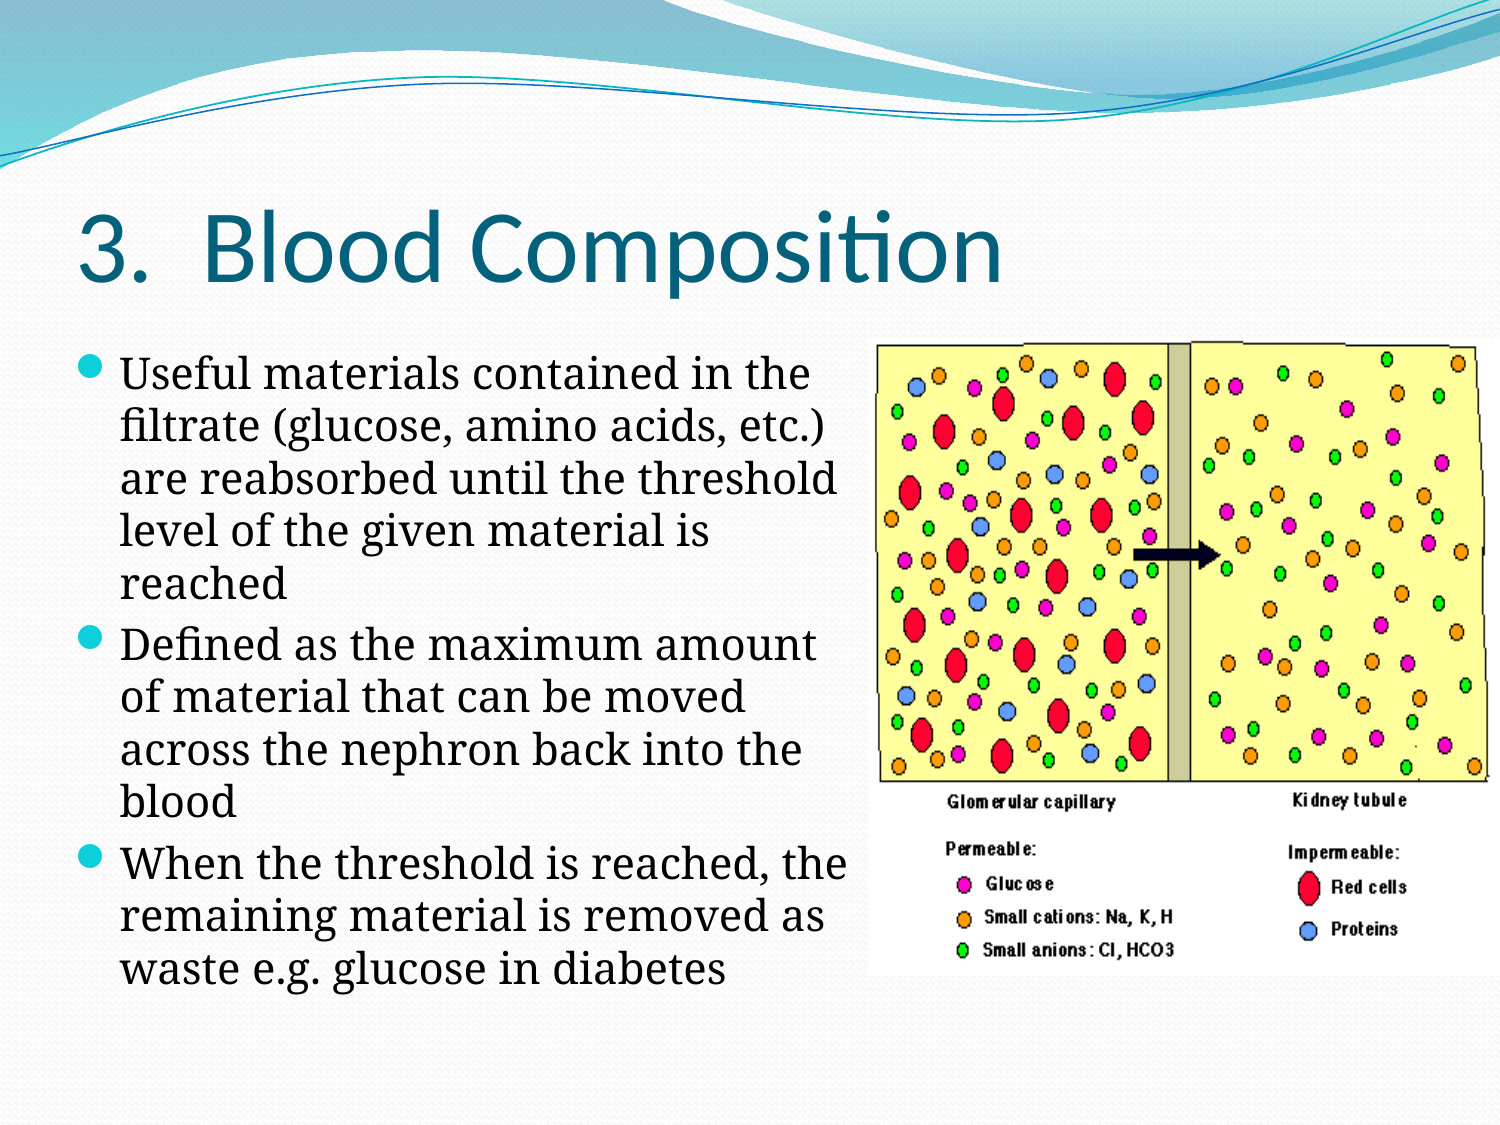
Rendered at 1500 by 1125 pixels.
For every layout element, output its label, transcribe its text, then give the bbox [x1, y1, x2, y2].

picture [867, 337, 1500, 977]
title 3. Blood Composition [75, 115, 1425, 303]
list Useful materials contained in the filtrate (glucose, amino acids, etc.) are reabsorbed until the threshold level of the given material is reached Defined as the maximum amount of material that can be moved across the nephron back into the blood When the threshold is reached, the remaining material is removed as waste e.g. glucose in diabetes [59, 338, 865, 1059]
